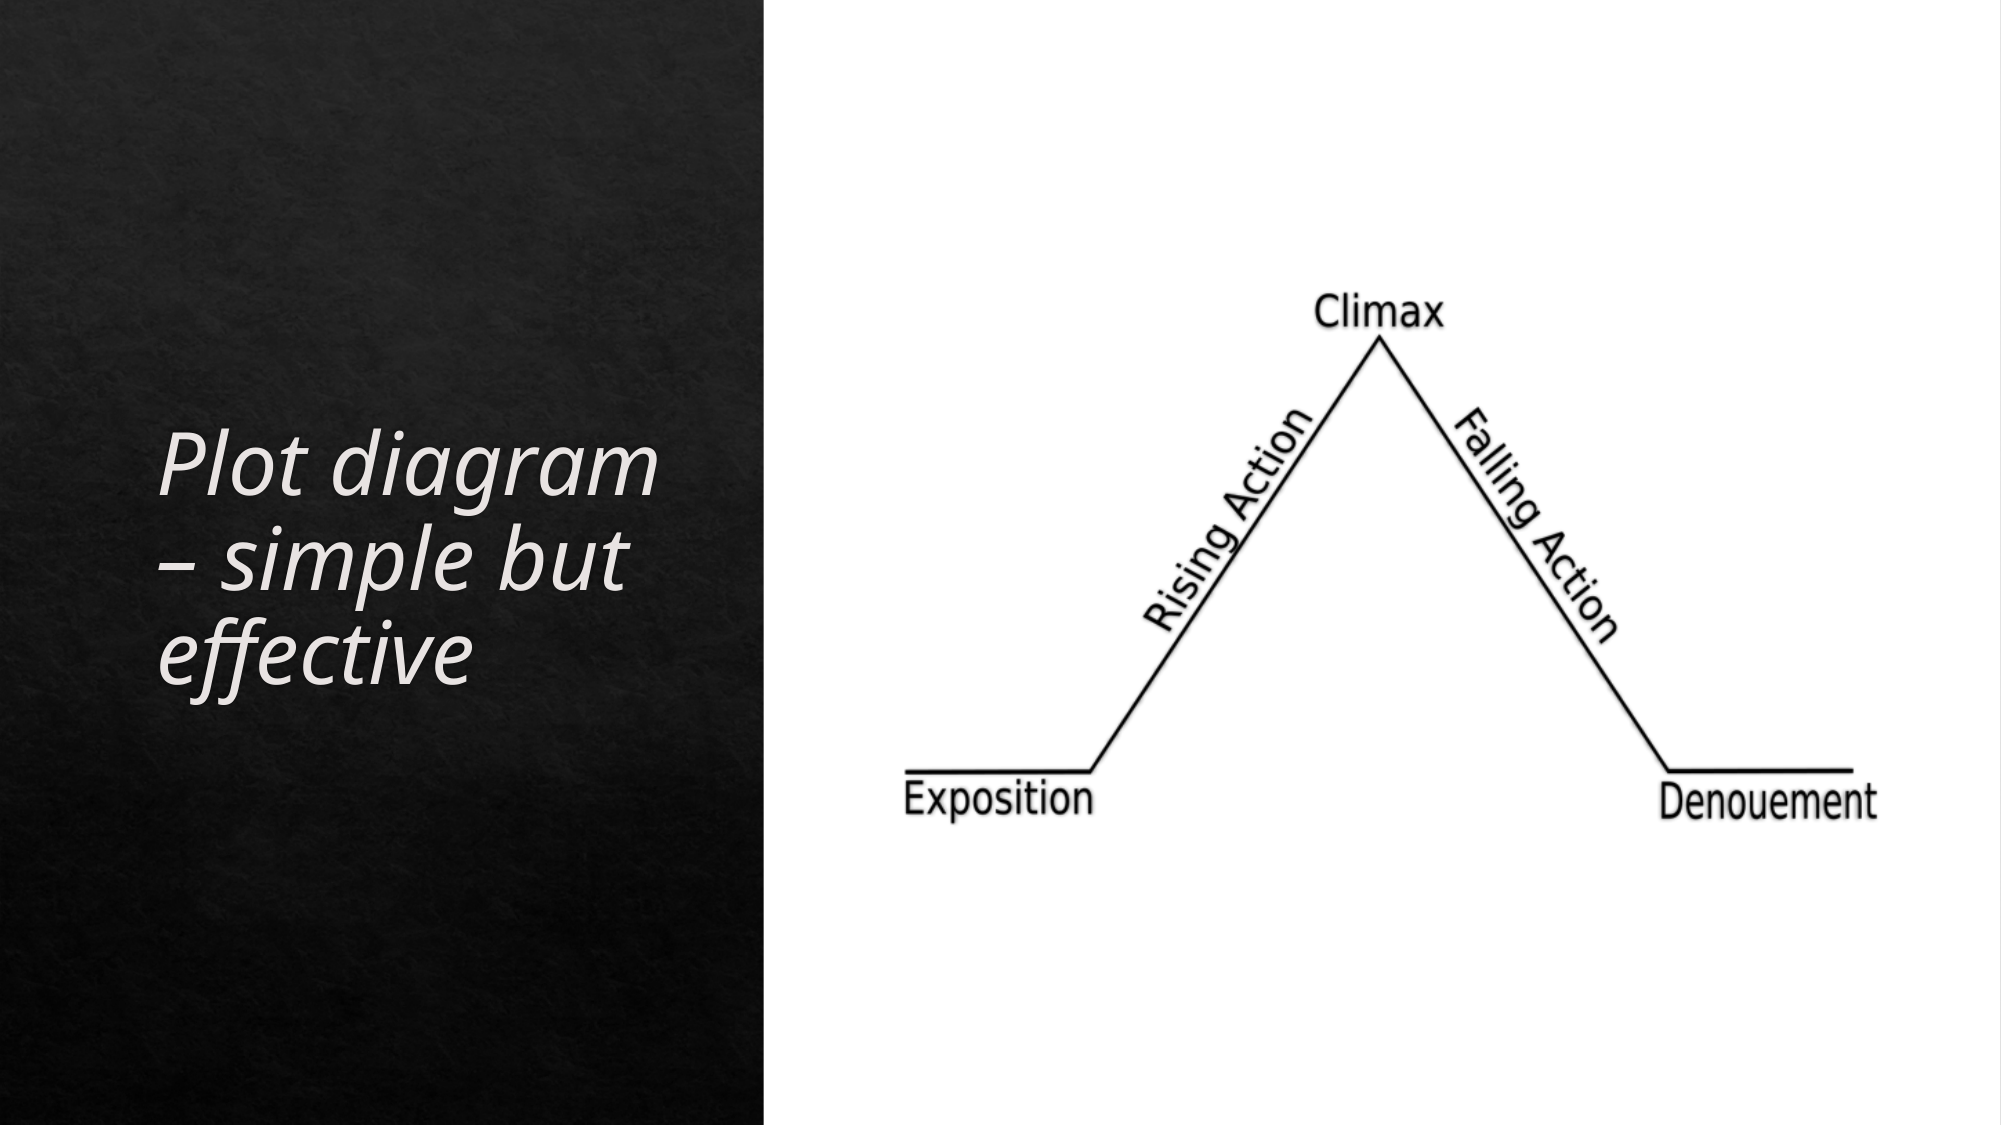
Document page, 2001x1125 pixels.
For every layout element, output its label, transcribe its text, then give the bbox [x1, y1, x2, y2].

text_box [0, 0, 762, 1125]
title Plot diagram – simple but effective [141, 137, 697, 712]
text_box [762, 0, 2000, 1125]
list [873, 223, 1891, 902]
